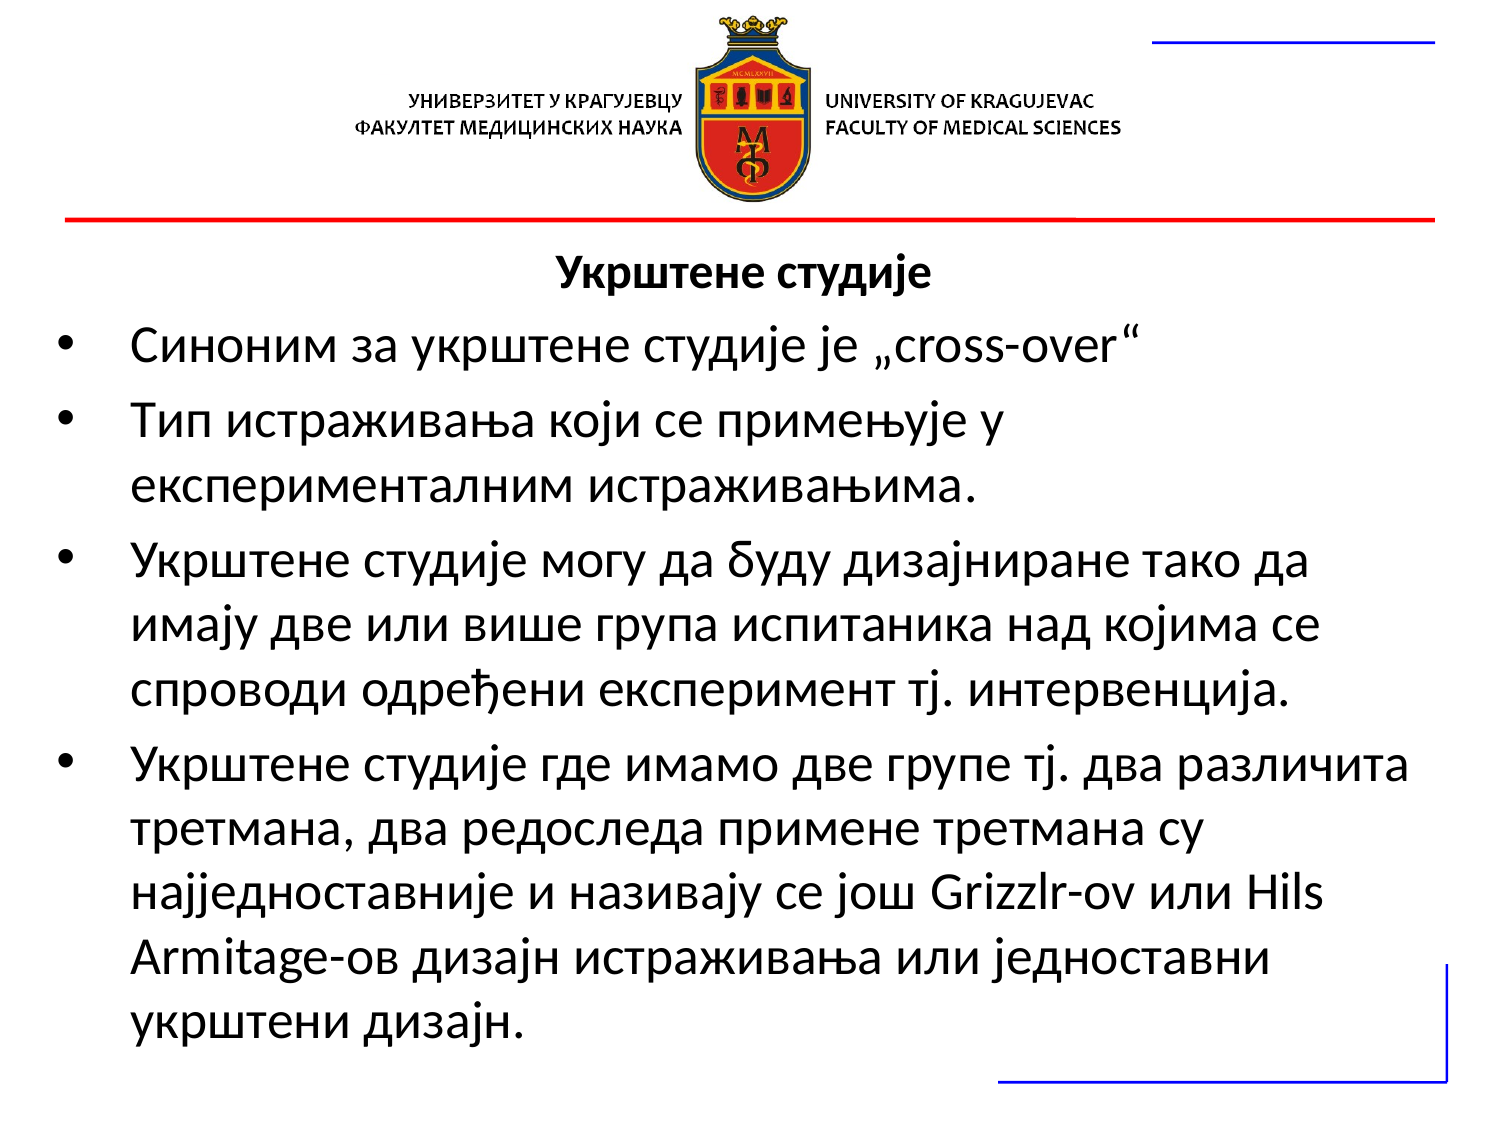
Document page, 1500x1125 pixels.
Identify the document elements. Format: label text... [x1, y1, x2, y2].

picture [324, 11, 1152, 208]
subtitle Укрштене студије Синоним за укрштене студије је „cross-over“ Tип истраживања који се примењује у експерименталним истраживањима. Укрштене студије могу да буду дизајниране тако да имају две или више група испитаника над којима се спроводи одређени експеримент тј. интервенција. Укрштене студије где имамо две групе тј. два различита третмана, два редоследа примене третмана су најједноставније и називају се још Grizzlr-ov или Hils Armitage-ов дизајн истраживања или једноставни укрштени дизајн. [41, 231, 1447, 1059]
